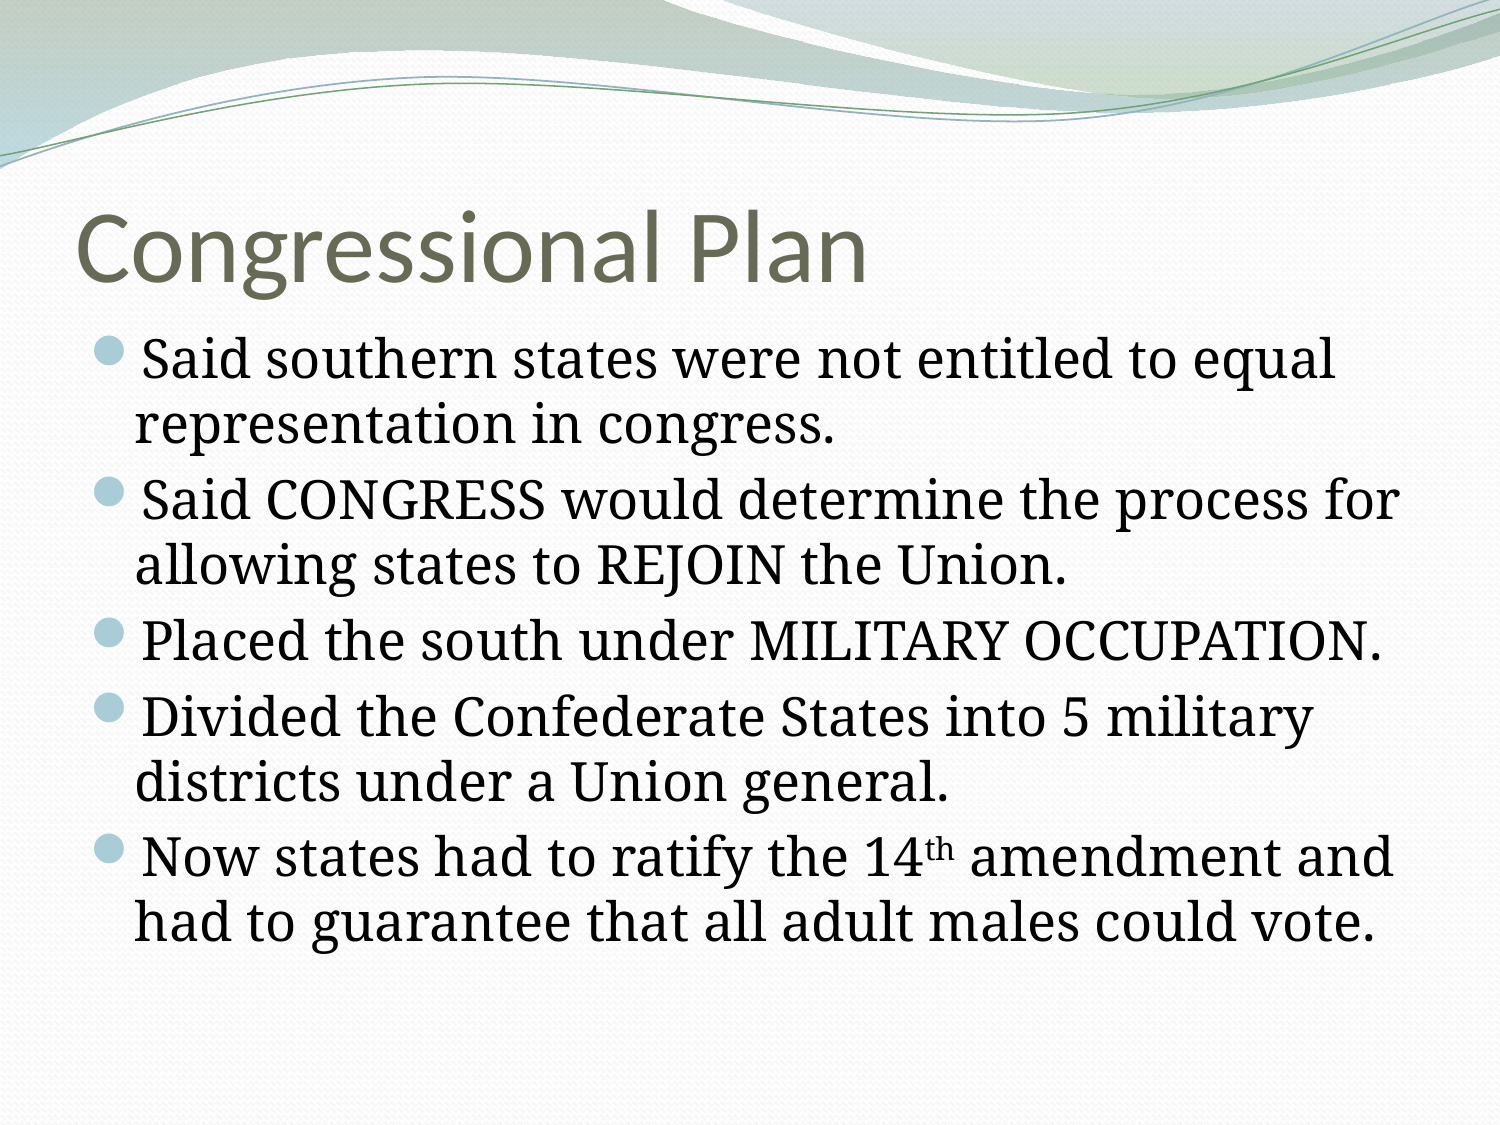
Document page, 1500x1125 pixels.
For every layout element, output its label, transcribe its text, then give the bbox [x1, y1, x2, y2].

title Congressional Plan [75, 115, 1425, 303]
list Said southern states were not entitled to equal representation in congress. Said CONGRESS would determine the process for allowing states to REJOIN the Union. Placed the south under MILITARY OCCUPATION. Divided the Confederate States into 5 military districts under a Union general. Now states had to ratify the 14th amendment and had to guarantee that all adult males could vote. [75, 317, 1425, 1038]
